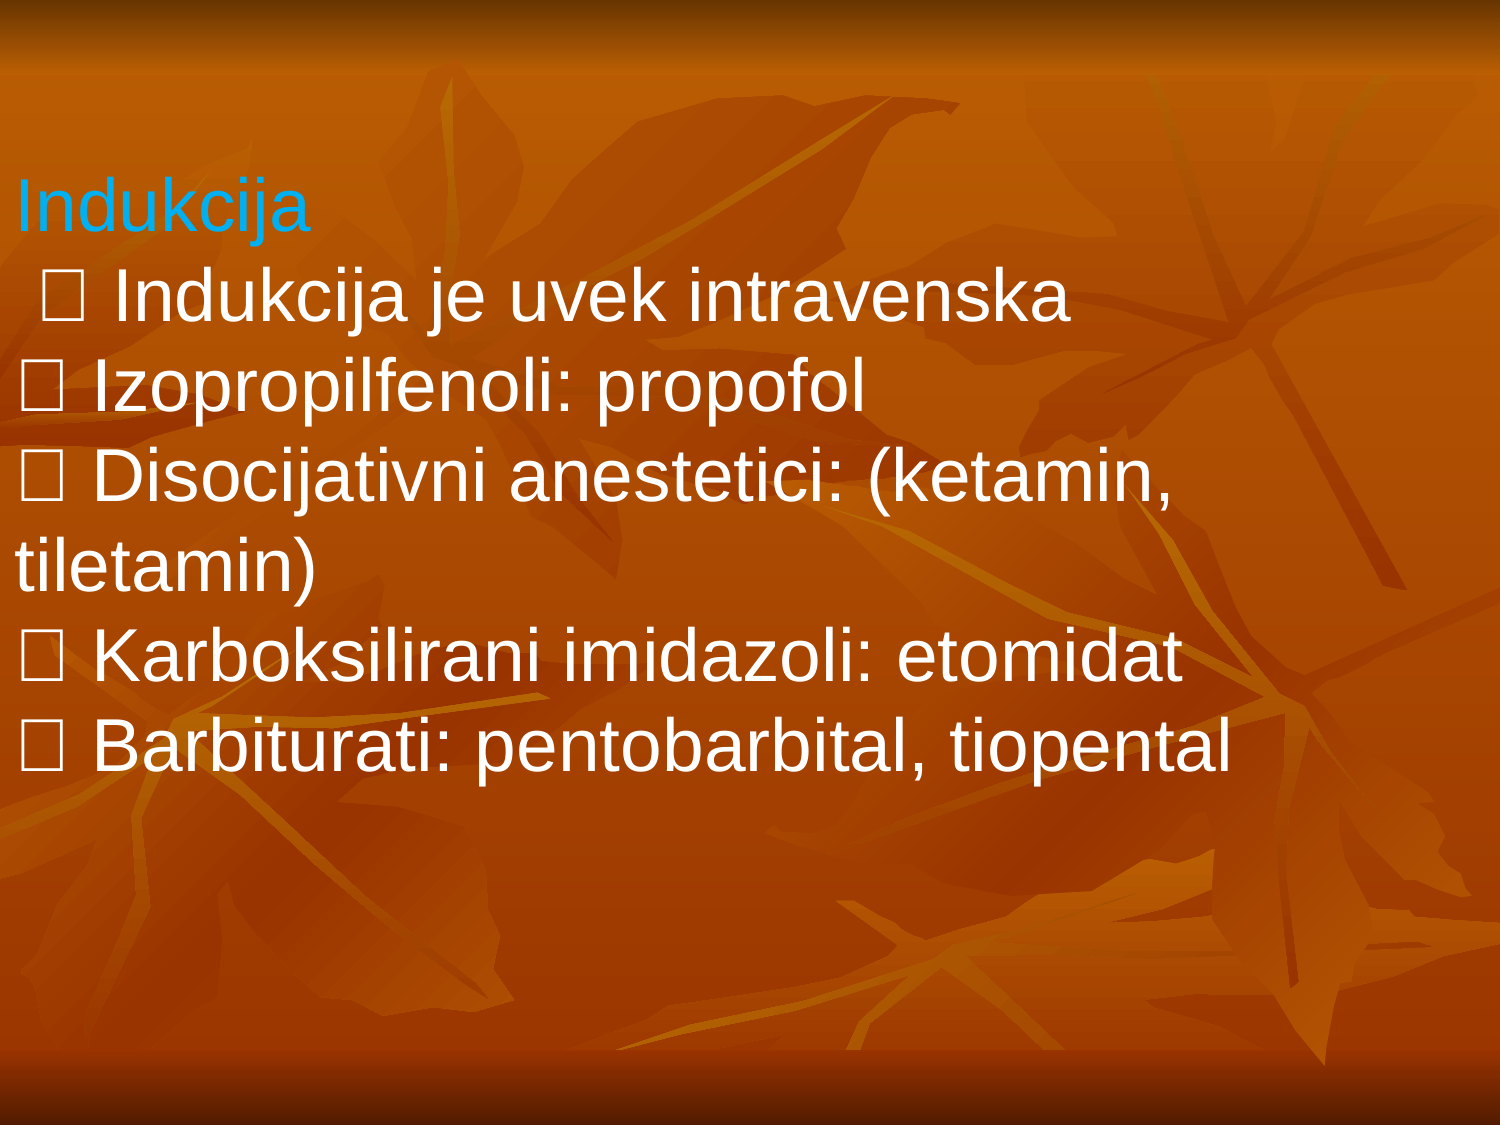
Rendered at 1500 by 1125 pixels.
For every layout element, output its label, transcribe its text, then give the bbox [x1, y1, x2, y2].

text_box Indukcija  Indukcija je uvek intravenska  Izopropilfenoli: propofol  Disocijativni anestetici: (ketamin, tiletamin)  Karboksilirani imidazoli: etomidat  Barbiturati: pentobarbital, tiopental [0, 148, 1500, 794]
